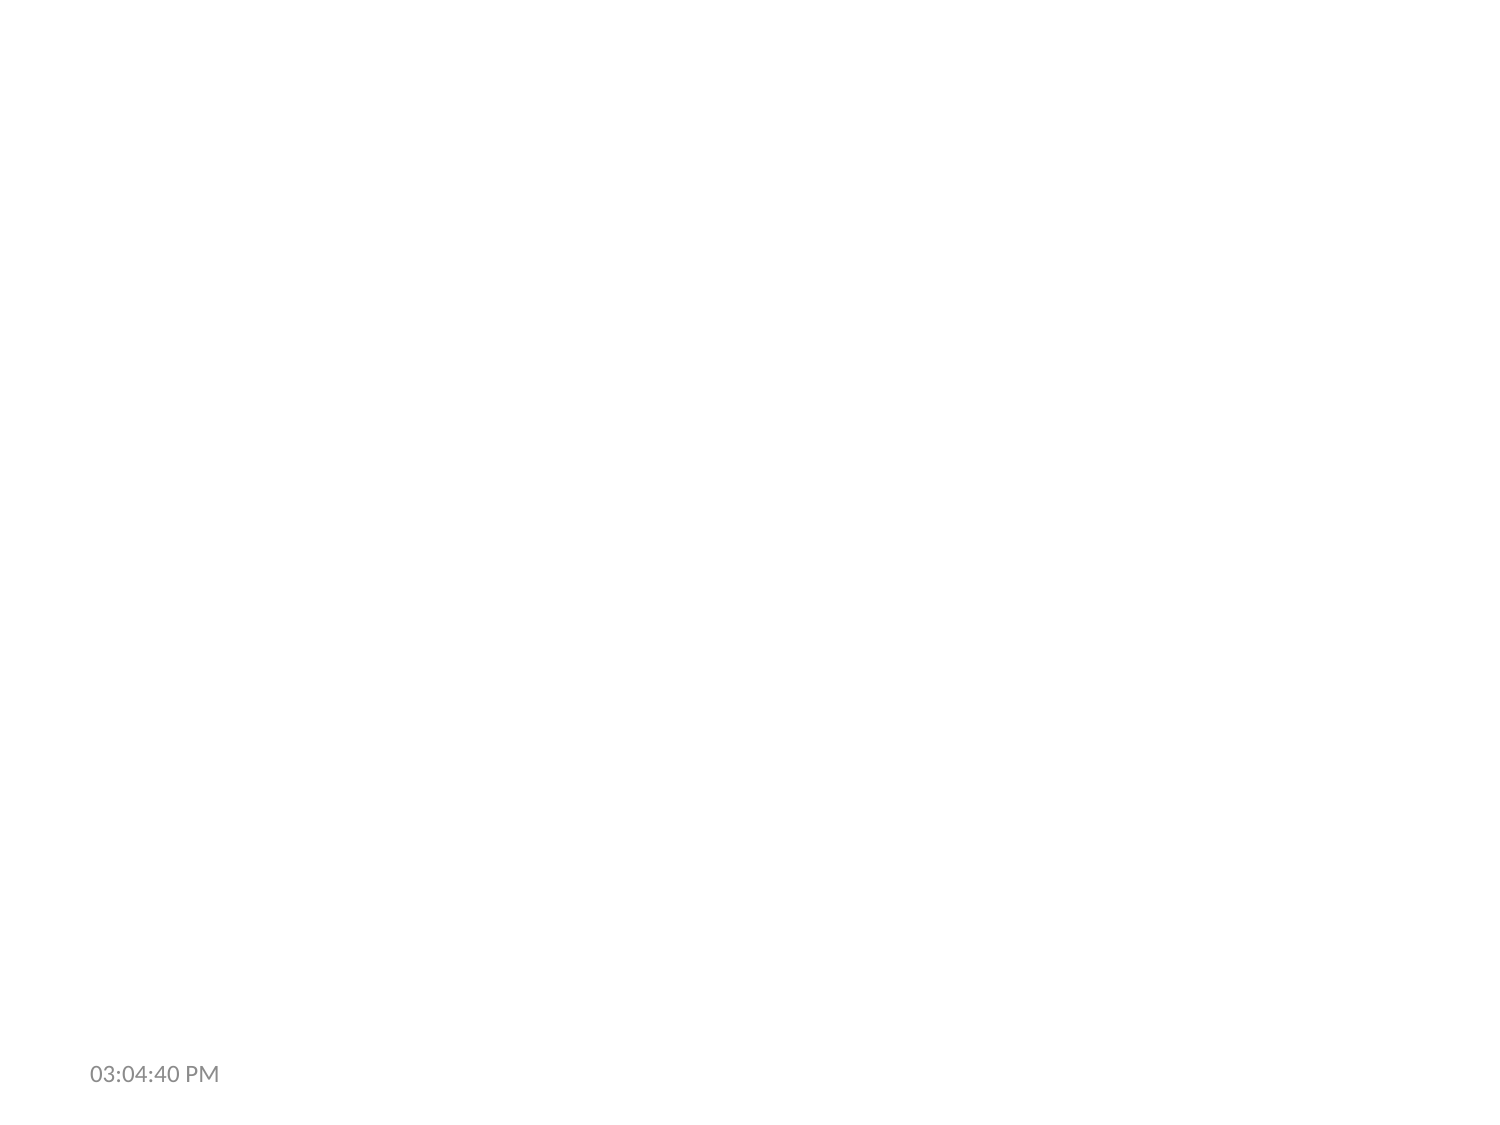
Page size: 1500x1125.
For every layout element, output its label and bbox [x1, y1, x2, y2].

slide_number [75, 1042, 425, 1103]
